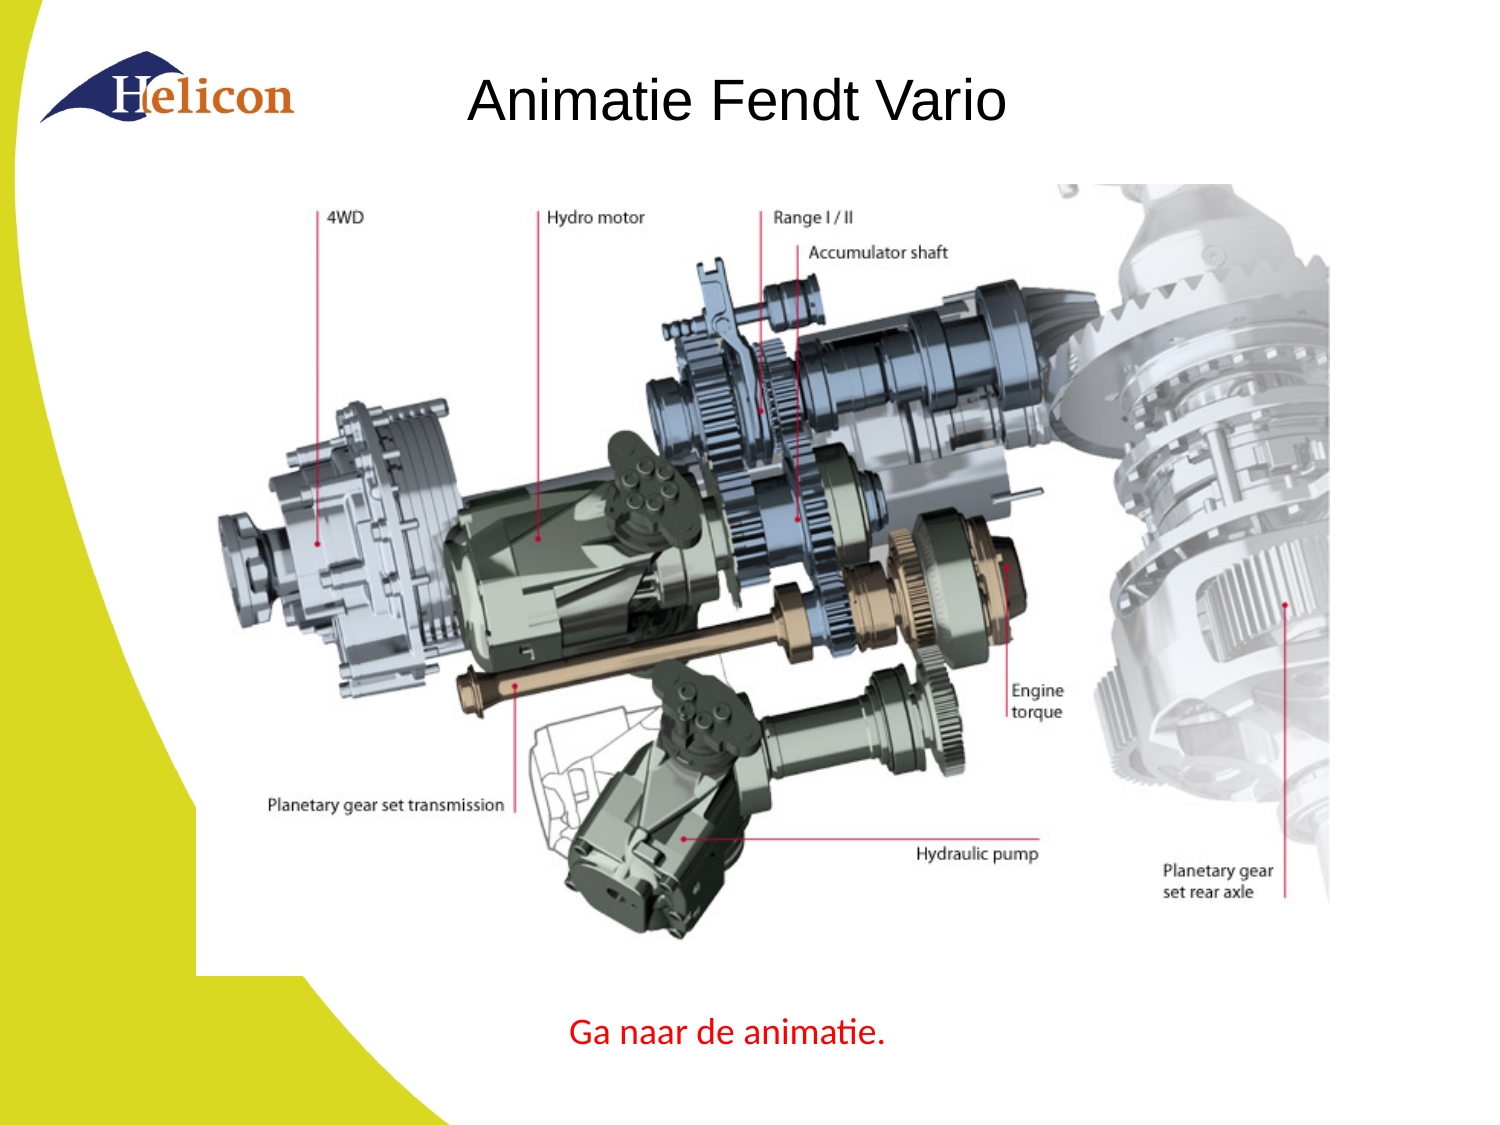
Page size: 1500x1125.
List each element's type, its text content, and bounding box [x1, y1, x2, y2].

text_box Ga naar de animatie. [131, 999, 1325, 1105]
text_box Animatie Fendt Vario [277, 54, 1199, 140]
picture [0, 0, 1500, 1125]
